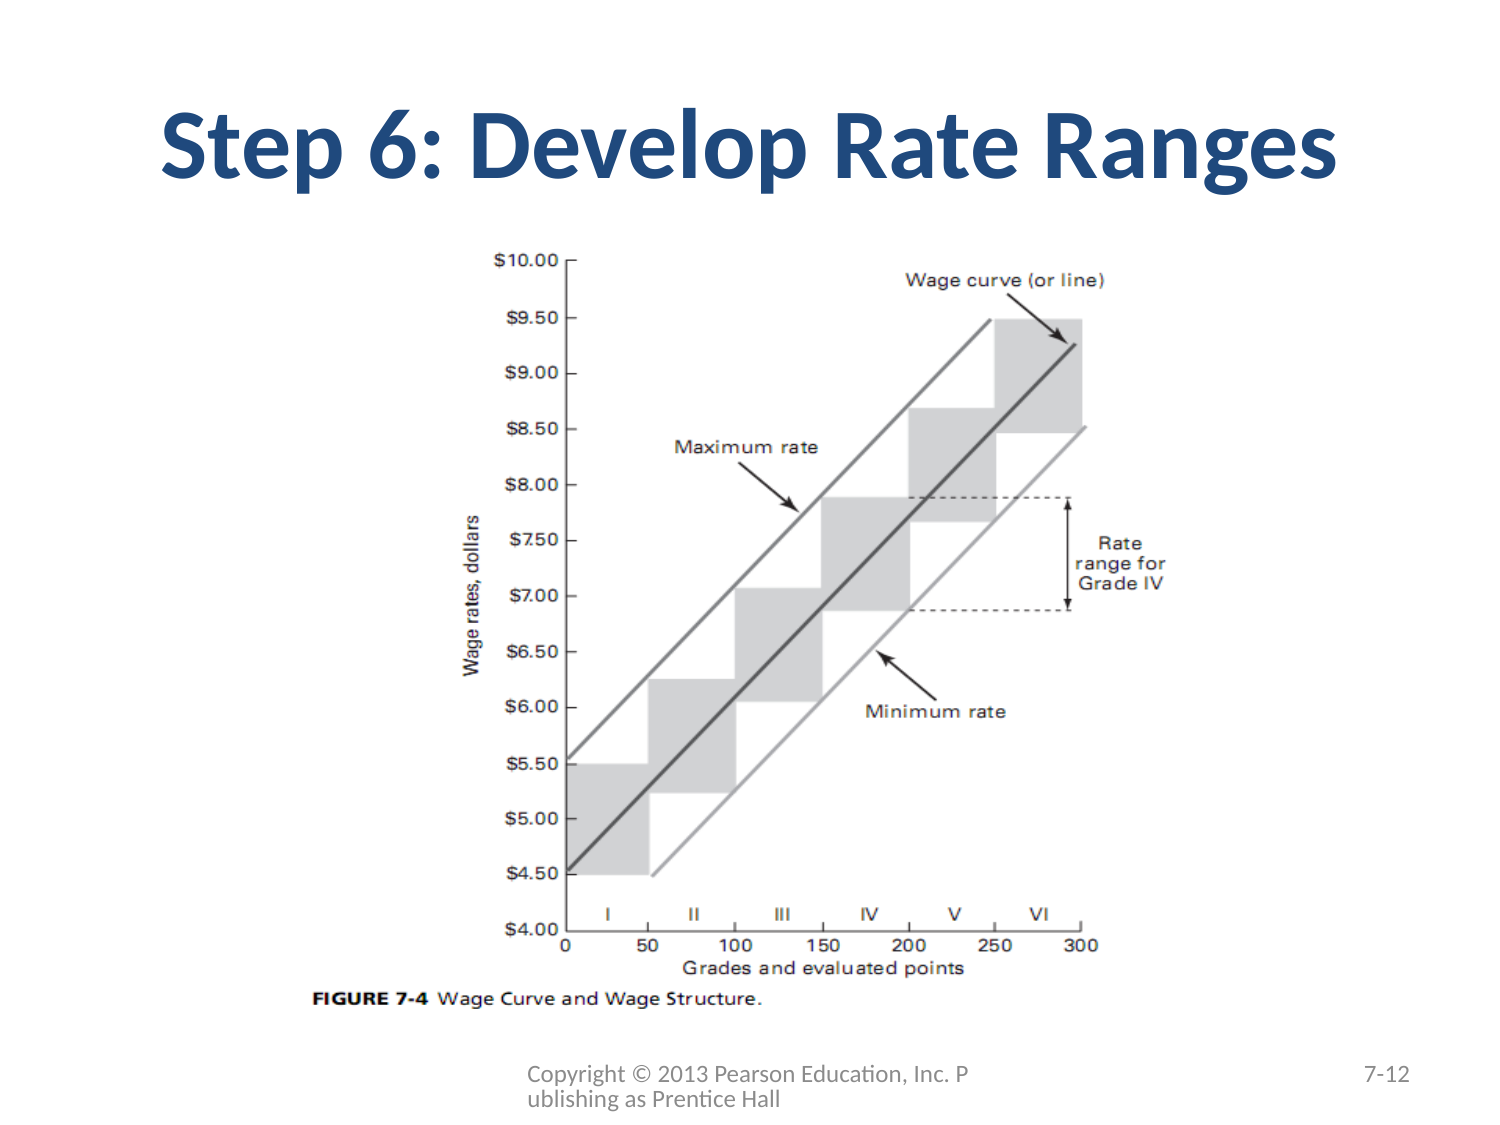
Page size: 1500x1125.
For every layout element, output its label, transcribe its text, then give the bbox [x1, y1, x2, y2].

title Step 6: Develop Rate Ranges [75, 45, 1425, 233]
picture [300, 237, 1200, 1013]
slide_number 7-12 [1074, 1042, 1425, 1103]
footer Copyright © 2013 Pearson Education, Inc. Publishing as Prentice Hall [512, 1042, 988, 1103]
